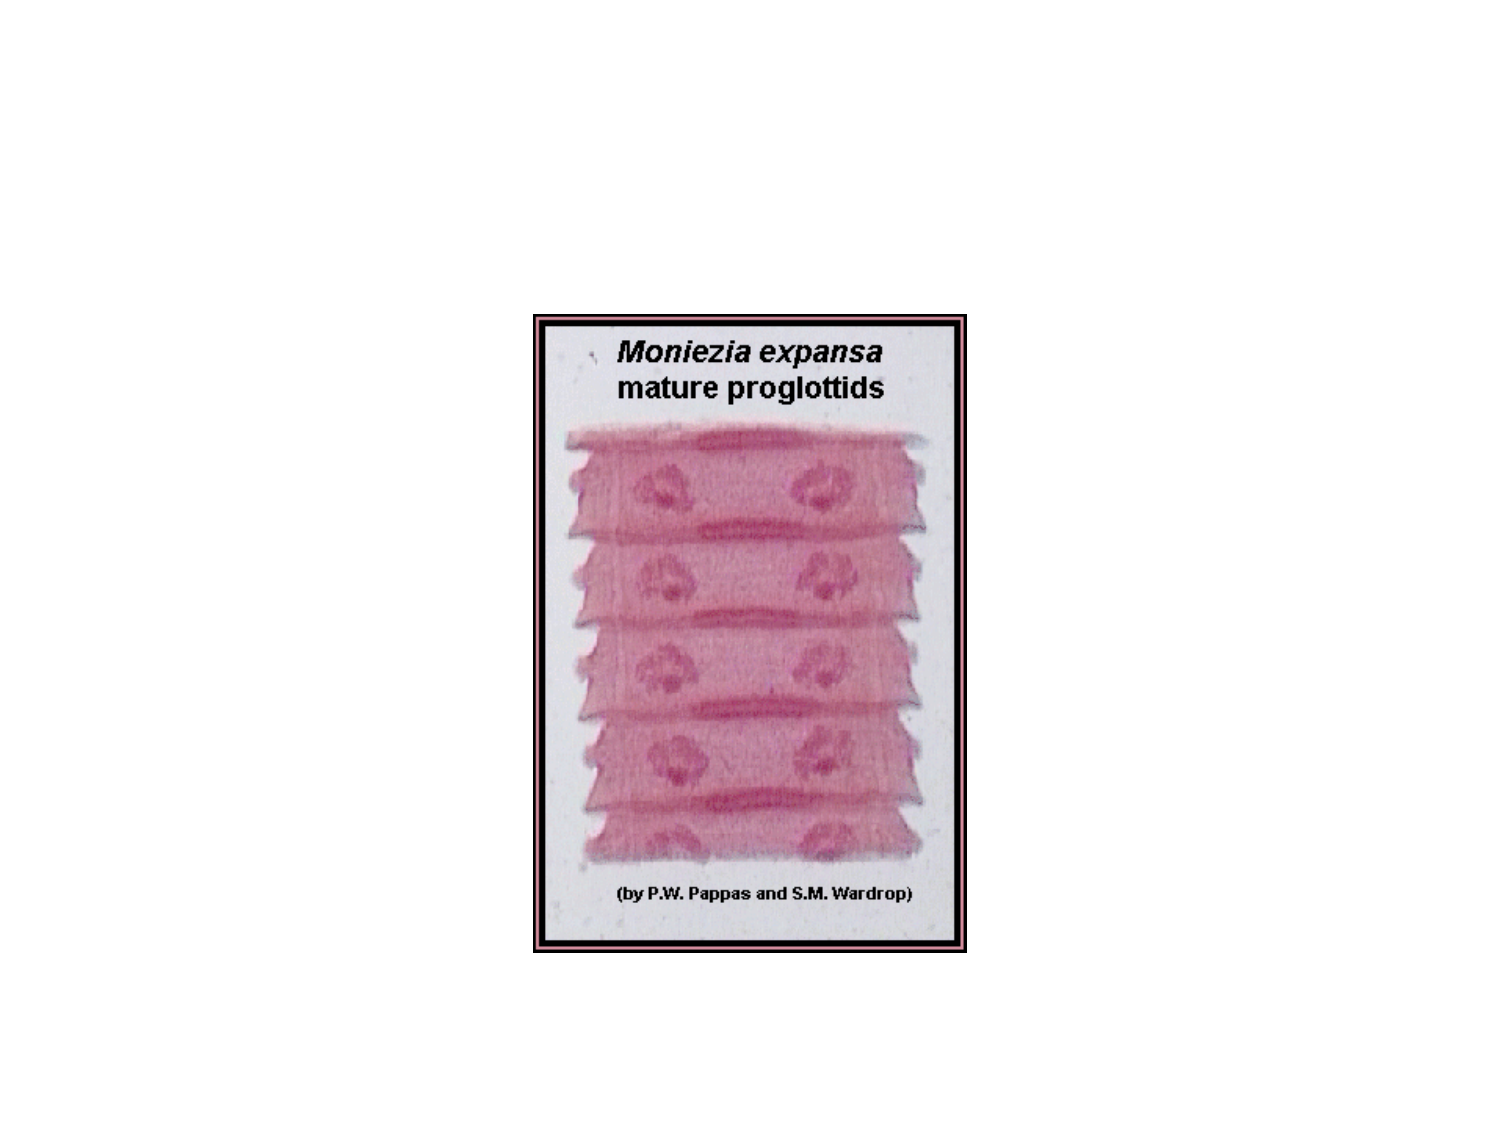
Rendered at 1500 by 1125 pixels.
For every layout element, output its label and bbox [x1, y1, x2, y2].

list [533, 314, 967, 953]
